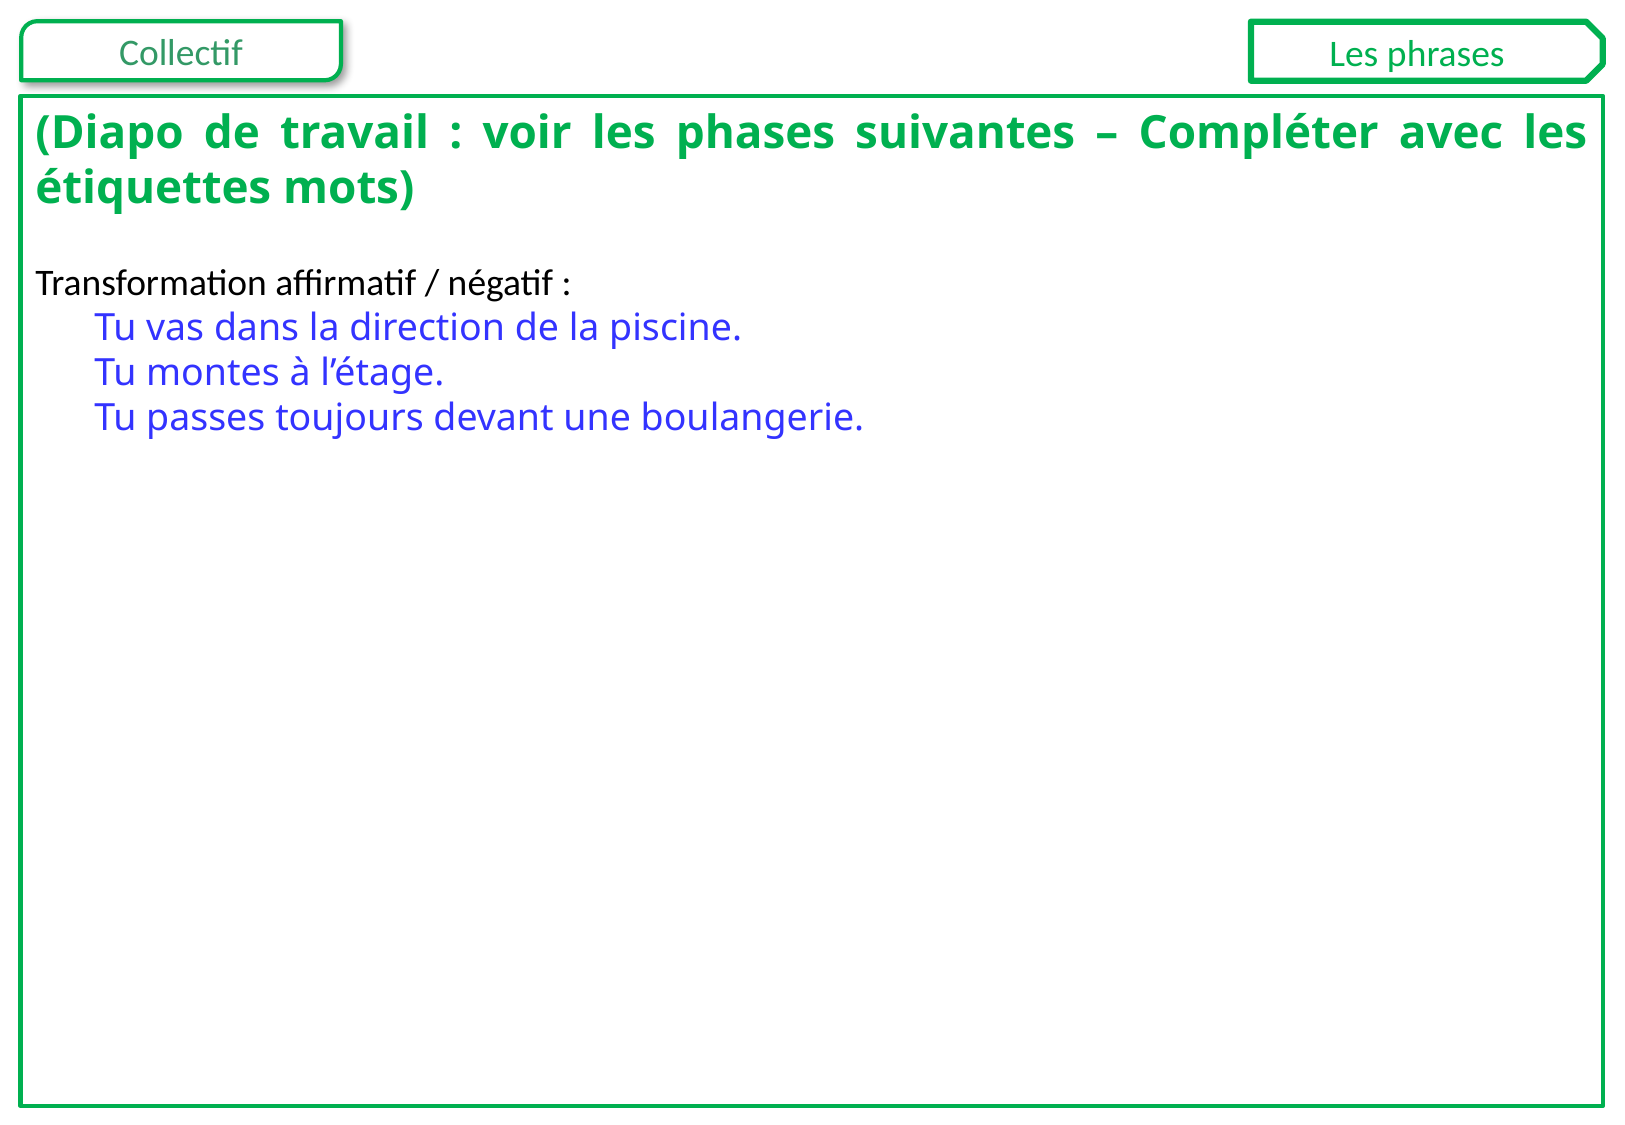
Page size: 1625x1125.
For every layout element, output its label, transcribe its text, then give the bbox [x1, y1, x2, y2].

list Les phrases [1250, 21, 1584, 81]
list (Diapo de travail : voir les phases suivantes – Compléter avec les étiquettes mots) Transformation affirmatif / négatif : Tu vas dans la direction de la piscine. Tu montes à l’étage. Tu passes toujours devant une boulangerie. [18, 94, 1605, 1108]
